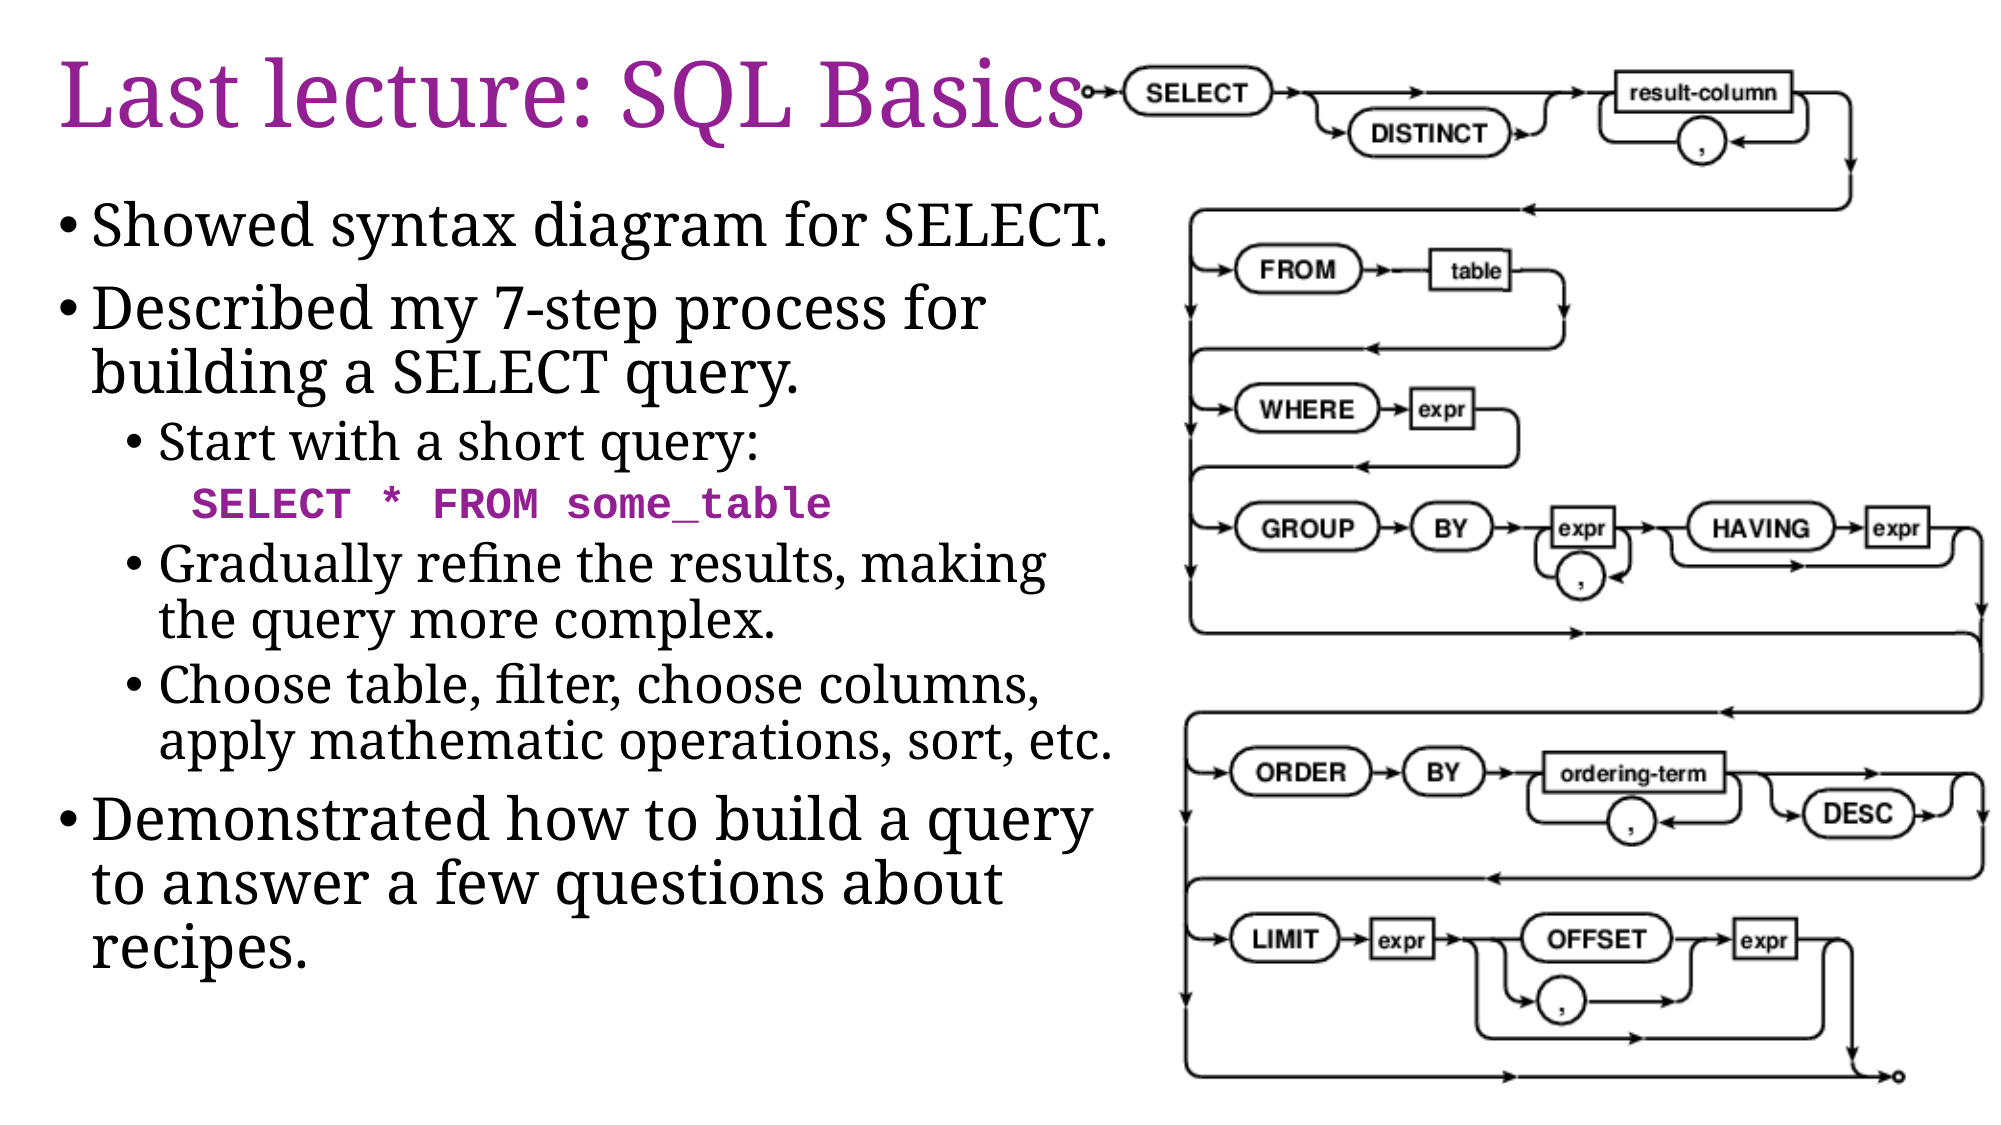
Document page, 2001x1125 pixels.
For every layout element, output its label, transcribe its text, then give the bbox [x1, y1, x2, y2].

title Last lecture: SQL Basics [43, 25, 1953, 171]
list Showed syntax diagram for SELECT. Described my 7-step process for building a SELECT query. Start with a short query: SELECT * FROM some_table Gradually refine the results, making the query more complex. Choose table, filter, choose columns, apply mathematic operations, sort, etc. Demonstrated how to build a query to answer a few questions about recipes. [43, 188, 1070, 1106]
picture [1070, 45, 2000, 1106]
